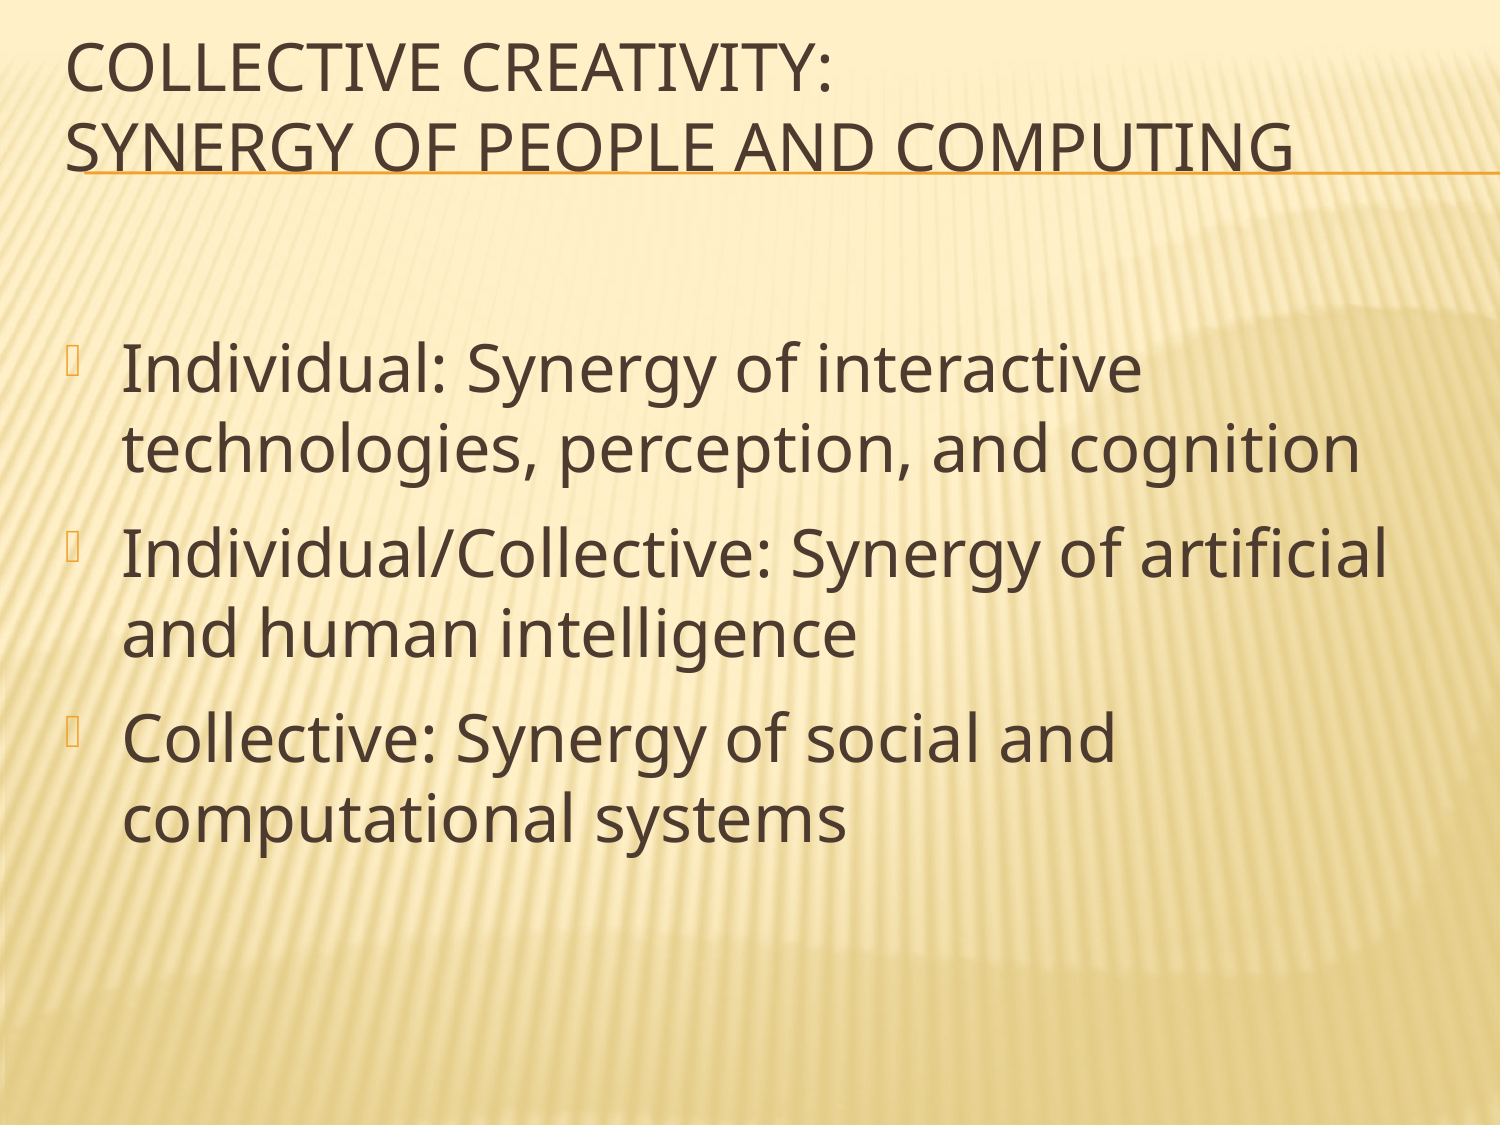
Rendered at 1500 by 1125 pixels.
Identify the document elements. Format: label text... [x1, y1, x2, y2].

list Individual: Synergy of interactive technologies, perception, and cognition Individual/Collective: Synergy of artificial and human intelligence Collective: Synergy of social and computational systems [50, 318, 1475, 961]
title Collective creativity: synergy of people and computing [50, 35, 1475, 174]
